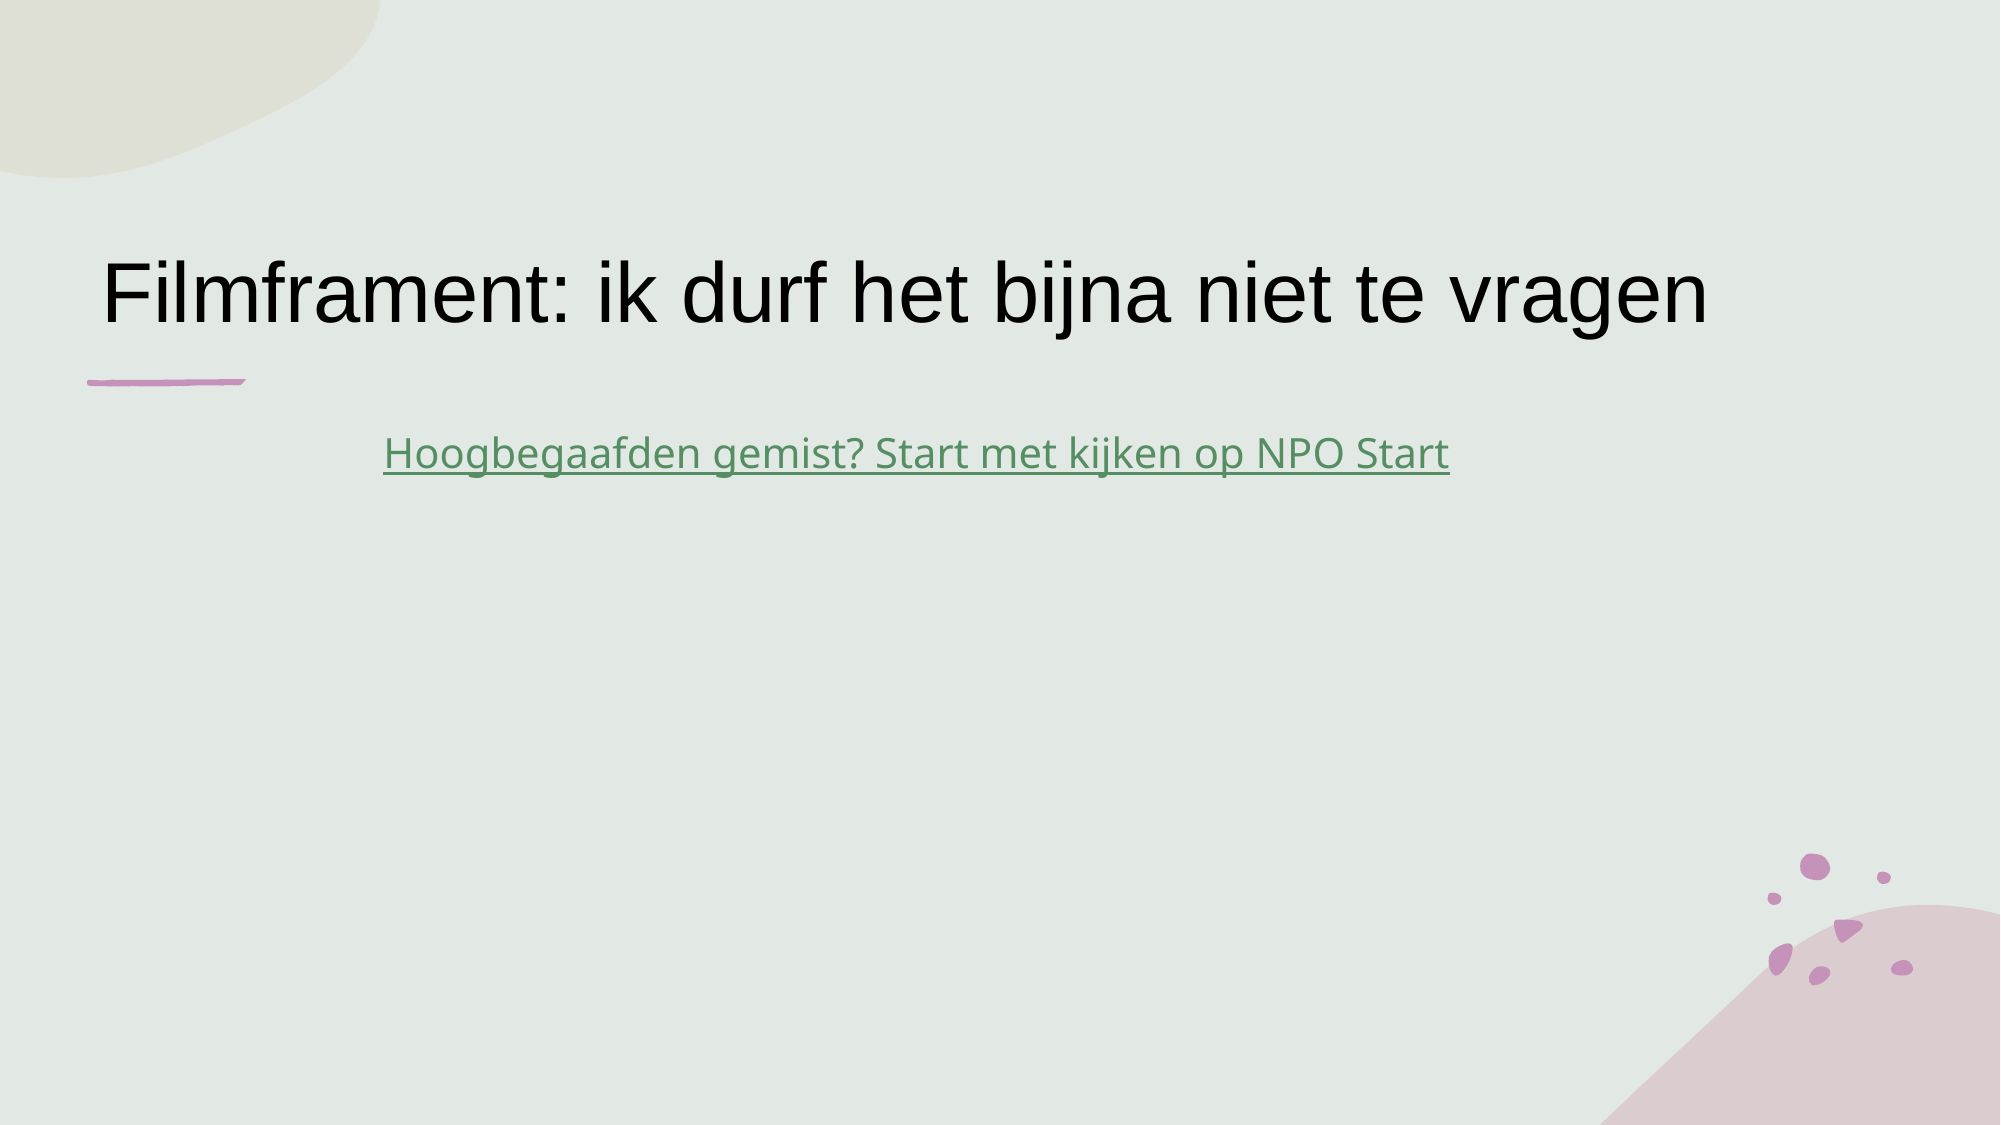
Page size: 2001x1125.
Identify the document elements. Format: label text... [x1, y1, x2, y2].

list Hoogbegaafden gemist? Start met kijken op NPO Start [368, 413, 2000, 996]
title Filmframent: ik durf het bijna niet te vragen [86, 129, 1740, 347]
